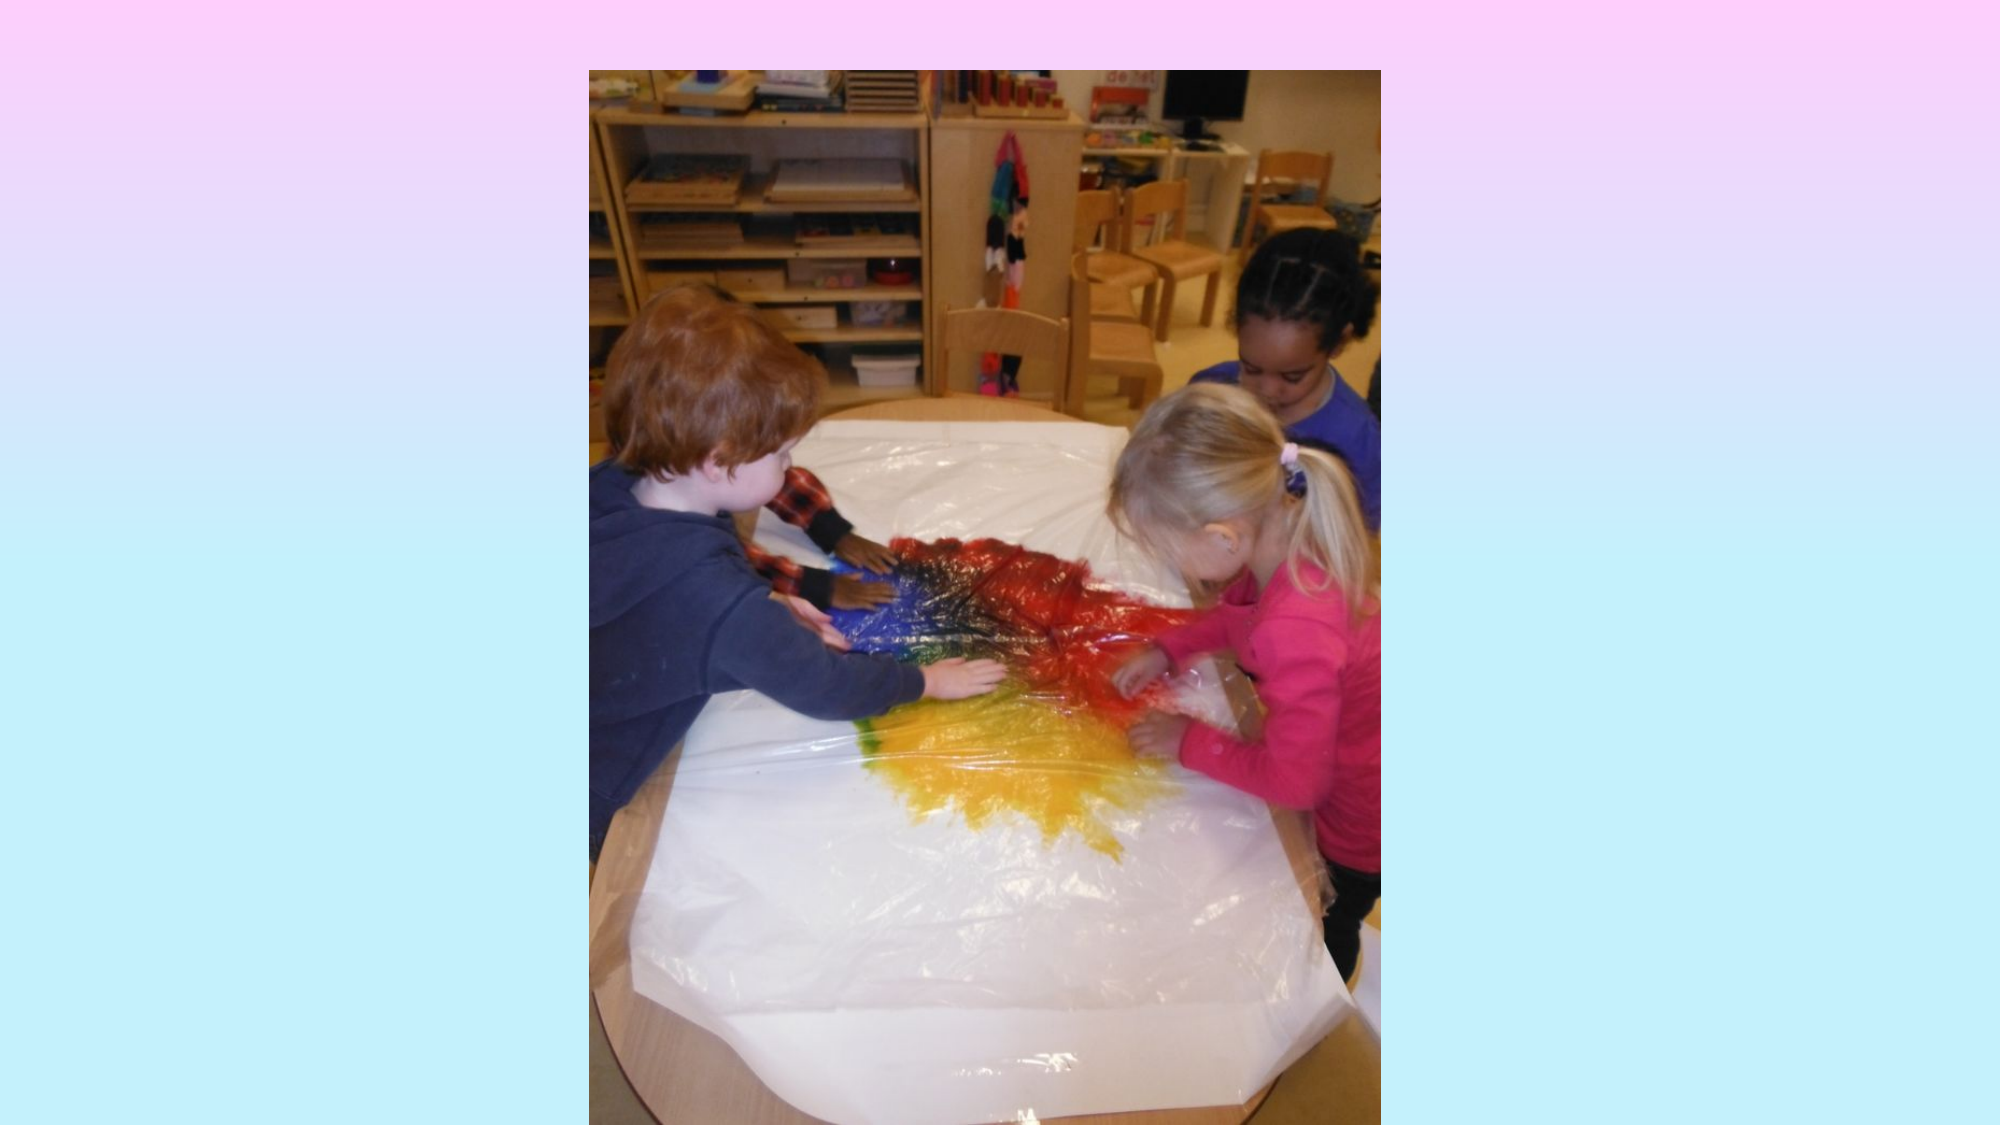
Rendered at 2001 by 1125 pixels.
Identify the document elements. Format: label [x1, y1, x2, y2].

picture [589, 70, 1382, 1125]
